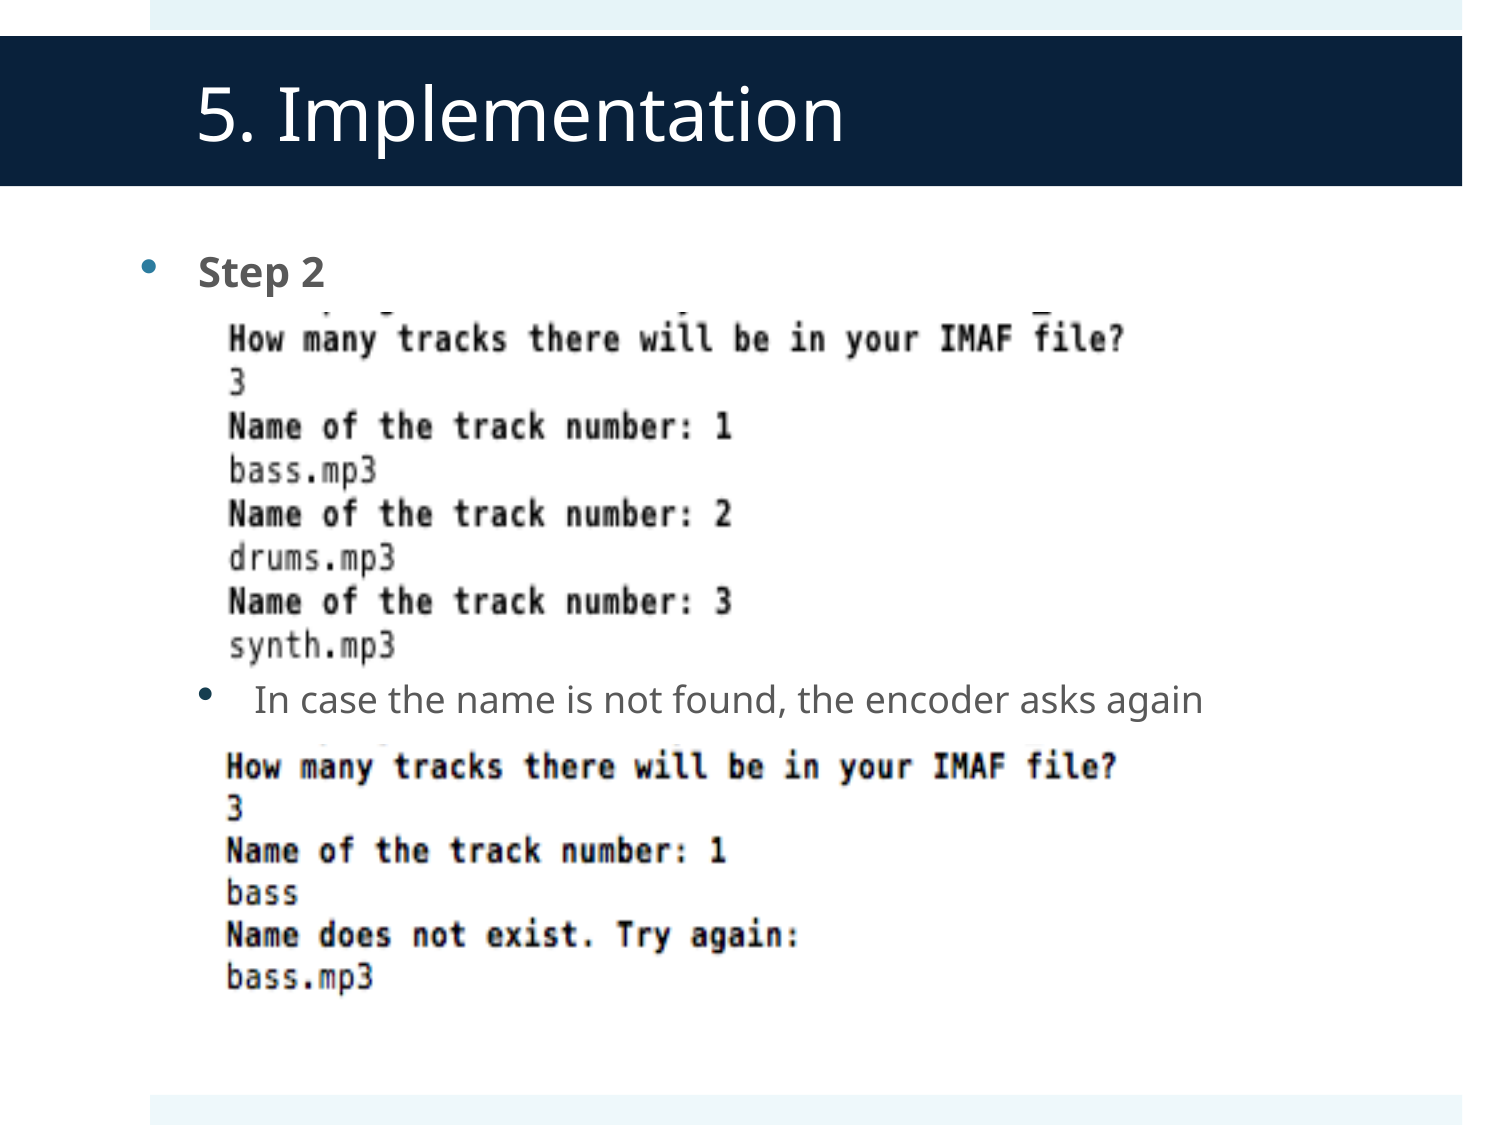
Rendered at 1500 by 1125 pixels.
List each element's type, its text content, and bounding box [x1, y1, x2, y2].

list Step 2 In case the name is not found, the encoder asks again [126, 238, 1407, 972]
title 5. Implementation [0, 36, 1463, 187]
picture [215, 312, 1135, 680]
picture [215, 744, 1135, 1007]
